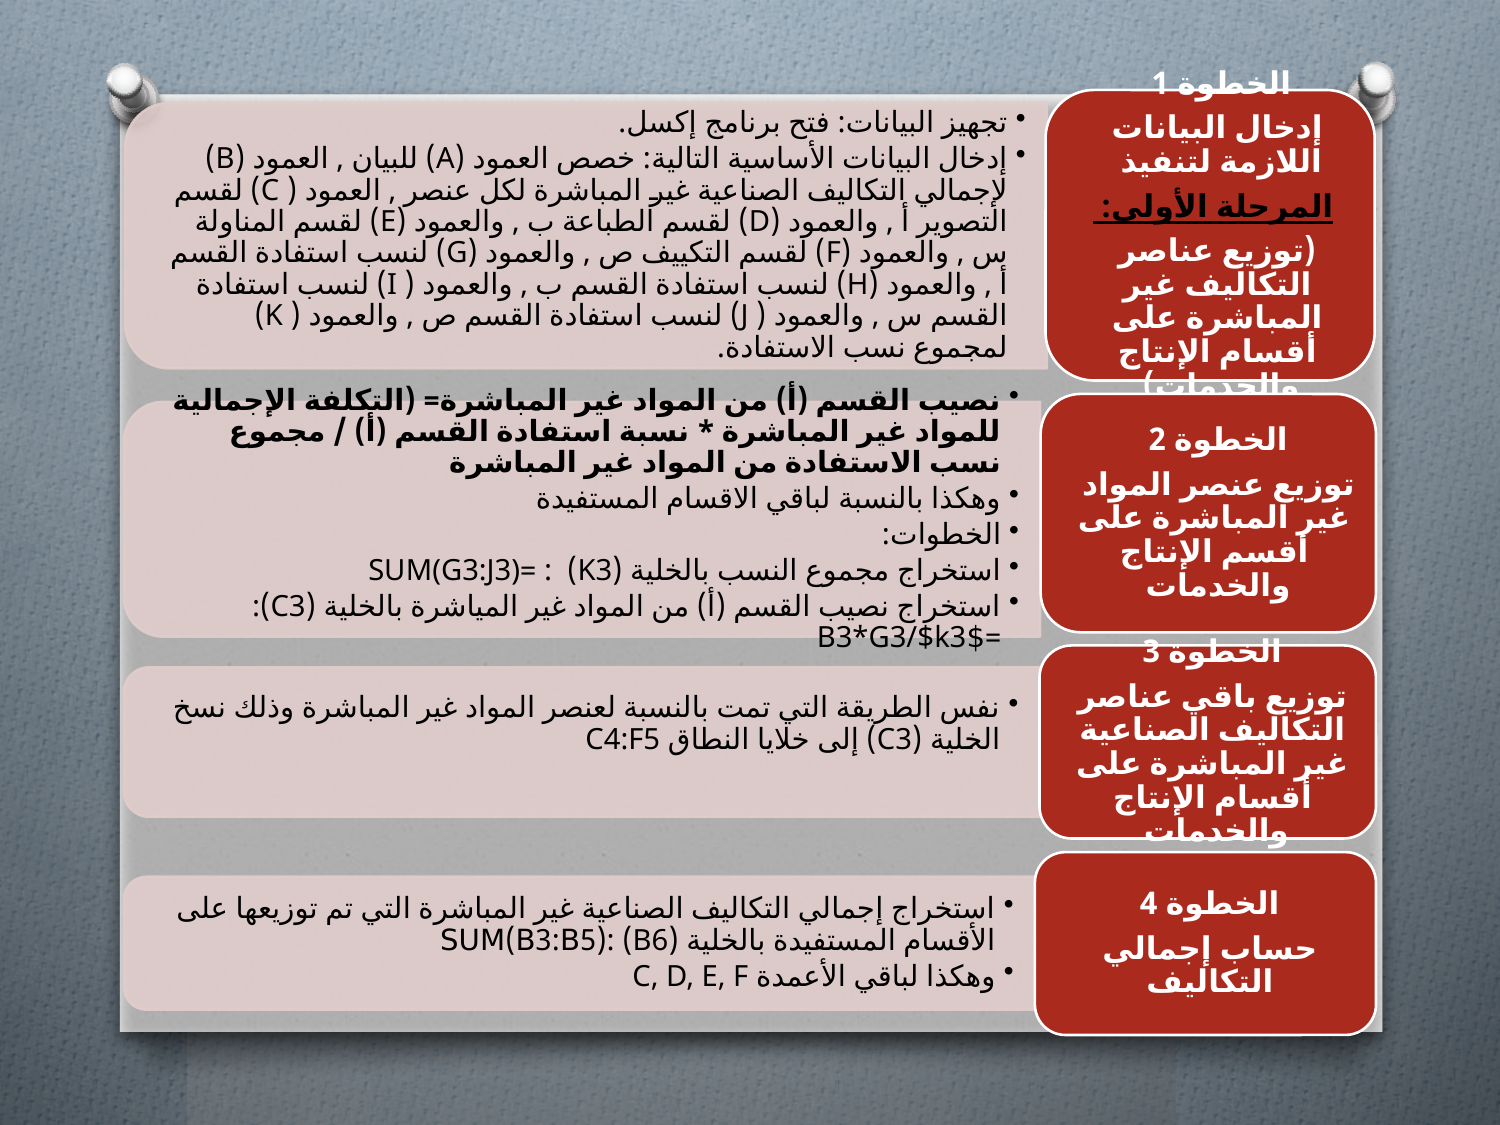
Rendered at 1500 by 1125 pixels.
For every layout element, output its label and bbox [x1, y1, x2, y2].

picture [1317, 35, 1439, 146]
list [123, 89, 1377, 1036]
picture [75, 29, 198, 137]
